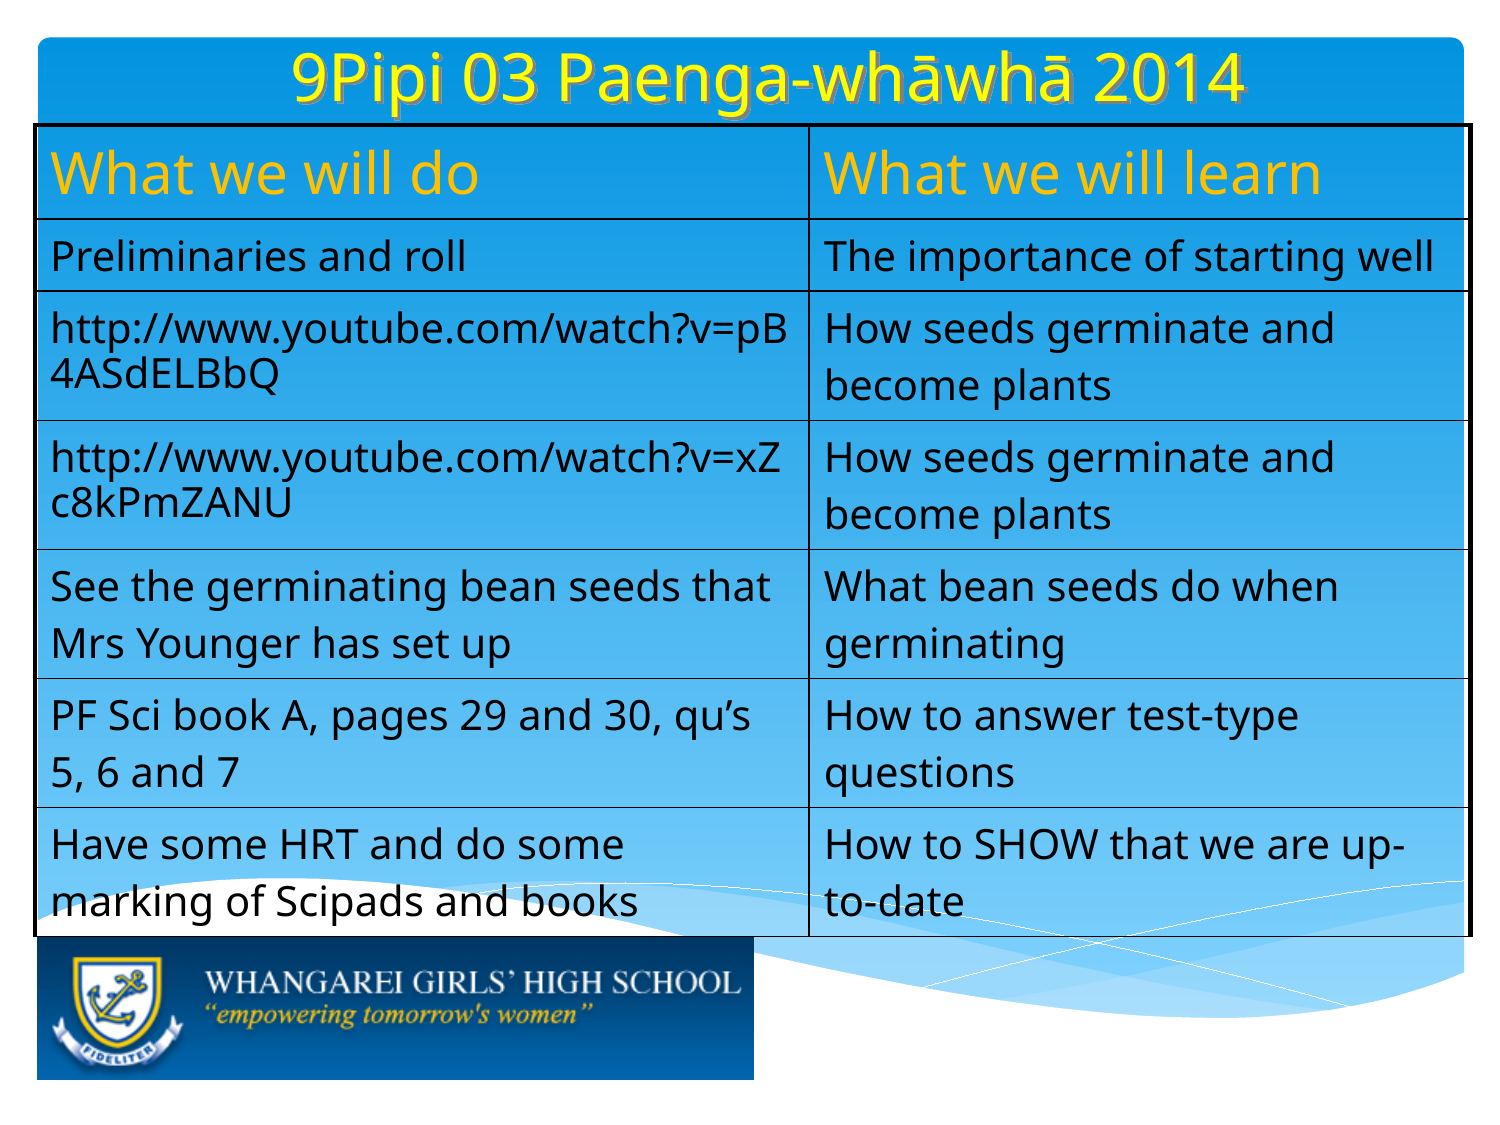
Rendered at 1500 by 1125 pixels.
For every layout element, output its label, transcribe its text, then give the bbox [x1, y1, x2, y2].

table_cell What bean seeds do when germinating [810, 550, 1468, 678]
table_cell Have some HRT and do some marking of Scipads and books [37, 808, 808, 936]
table_cell PF Sci book A, pages 29 and 30, qu’s 5, 6 and 7 [37, 679, 808, 807]
table_cell How seeds germinate and become plants [810, 421, 1468, 549]
picture [37, 937, 754, 1080]
table_cell How seeds germinate and become plants [810, 292, 1468, 420]
table_header What we will learn [810, 127, 1468, 218]
table_cell See the germinating bean seeds that Mrs Younger has set up [37, 550, 808, 678]
table_cell Preliminaries and roll [37, 220, 808, 290]
table_cell How to SHOW that we are up-to-date [810, 808, 1468, 936]
table_cell http://www.youtube.com/watch?v=xZc8kPmZANU [37, 421, 808, 549]
table_cell http://www.youtube.com/watch?v=pB4ASdELBbQ [37, 292, 808, 420]
table_cell How to answer test-type questions [810, 679, 1468, 807]
text_box 9Pipi 03 Paenga-whāwhā 2014 [162, 24, 1375, 123]
table_cell The importance of starting well [810, 220, 1468, 290]
table_header What we will do [37, 127, 808, 218]
